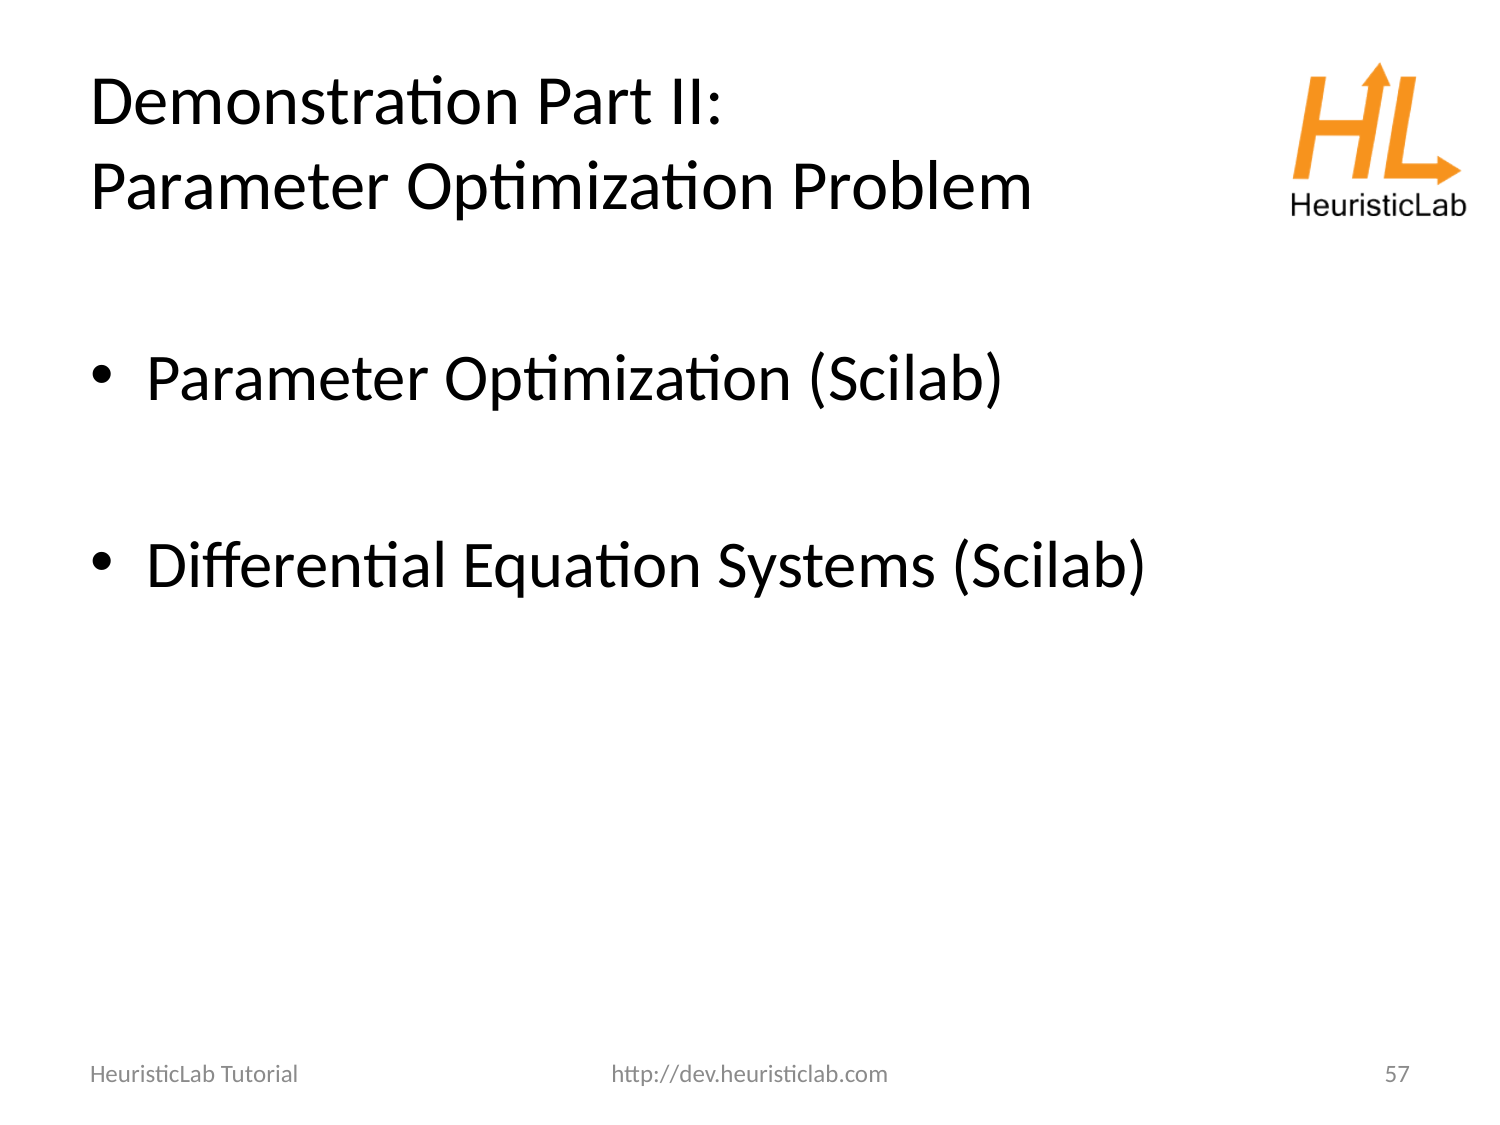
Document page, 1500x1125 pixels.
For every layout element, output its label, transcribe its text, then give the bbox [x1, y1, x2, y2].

picture [1281, 27, 1474, 244]
footer http://dev.heuristiclab.com [512, 1042, 988, 1103]
slide_number HeuristicLab Tutorial [75, 1042, 425, 1103]
list Parameter Optimization (Scilab) Differential Equation Systems (Scilab) [75, 262, 1425, 1005]
title Demonstration Part II: Parameter Optimization Problem [75, 45, 1282, 233]
slide_number 57 [1074, 1042, 1425, 1103]
